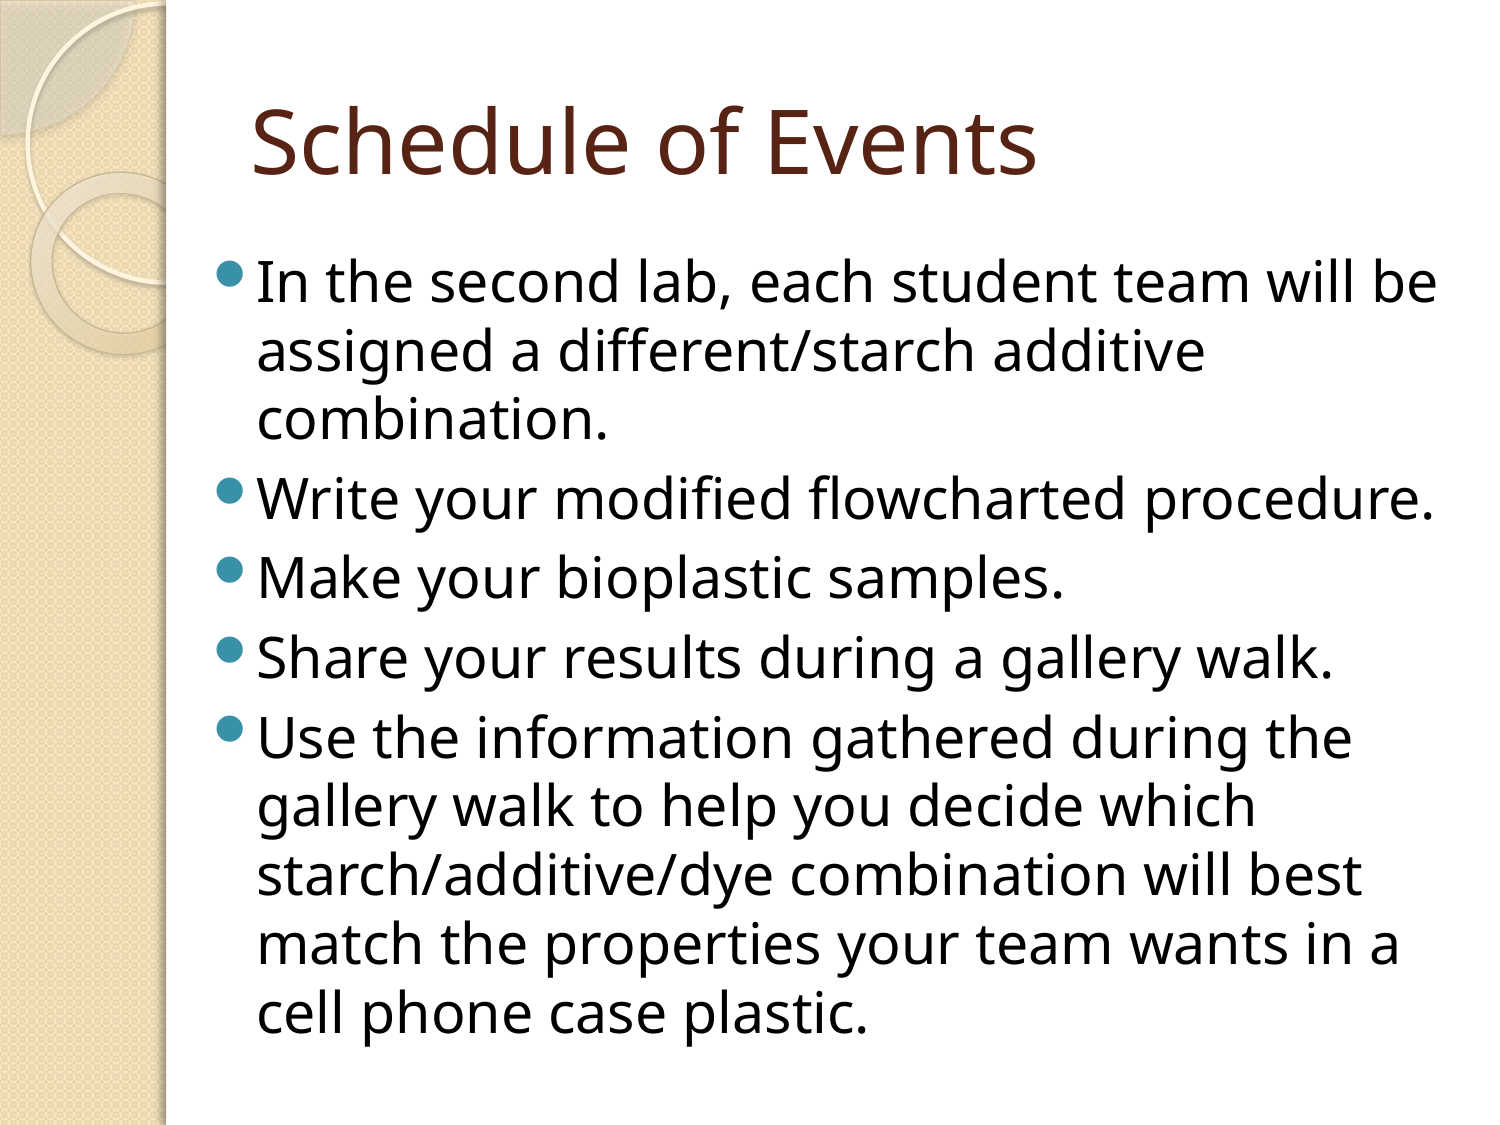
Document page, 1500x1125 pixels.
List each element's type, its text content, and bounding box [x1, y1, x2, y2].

title Schedule of Events [235, 45, 1466, 233]
list In the second lab, each student team will be assigned a different/starch additive combination. Write your modified flowcharted procedure. Make your bioplastic samples. Share your results during a gallery walk. Use the information gathered during the gallery walk to help you decide which starch/additive/dye combination will best match the properties your team wants in a cell phone case plastic. [185, 237, 1466, 1083]
